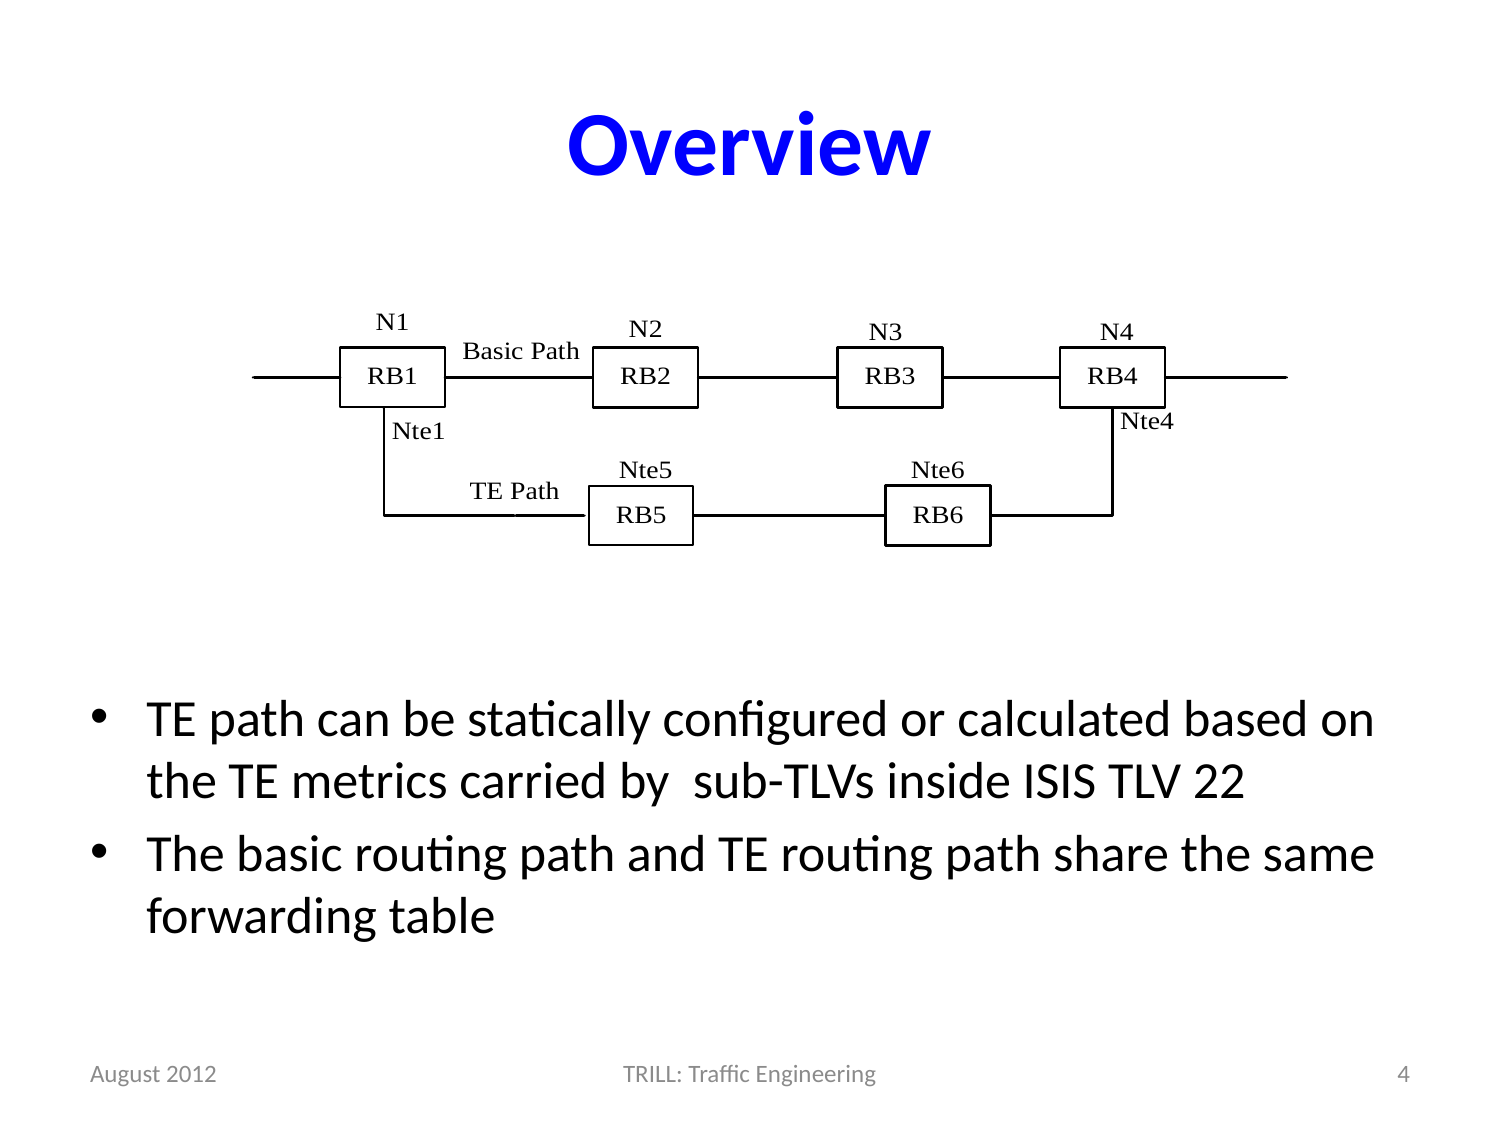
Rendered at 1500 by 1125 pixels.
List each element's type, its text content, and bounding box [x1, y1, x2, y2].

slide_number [75, 1042, 425, 1103]
slide_number 4 [1074, 1042, 1425, 1103]
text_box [74, 184, 1431, 652]
footer TRILL: Traffic Engineering [512, 1042, 988, 1103]
title Overview [75, 45, 1425, 183]
list TE path can be statically configured or calculated based on the TE metrics carried by sub-TLVs inside ISIS TLV 22 The basic routing path and TE routing path share the same forwarding table [75, 676, 1465, 1101]
